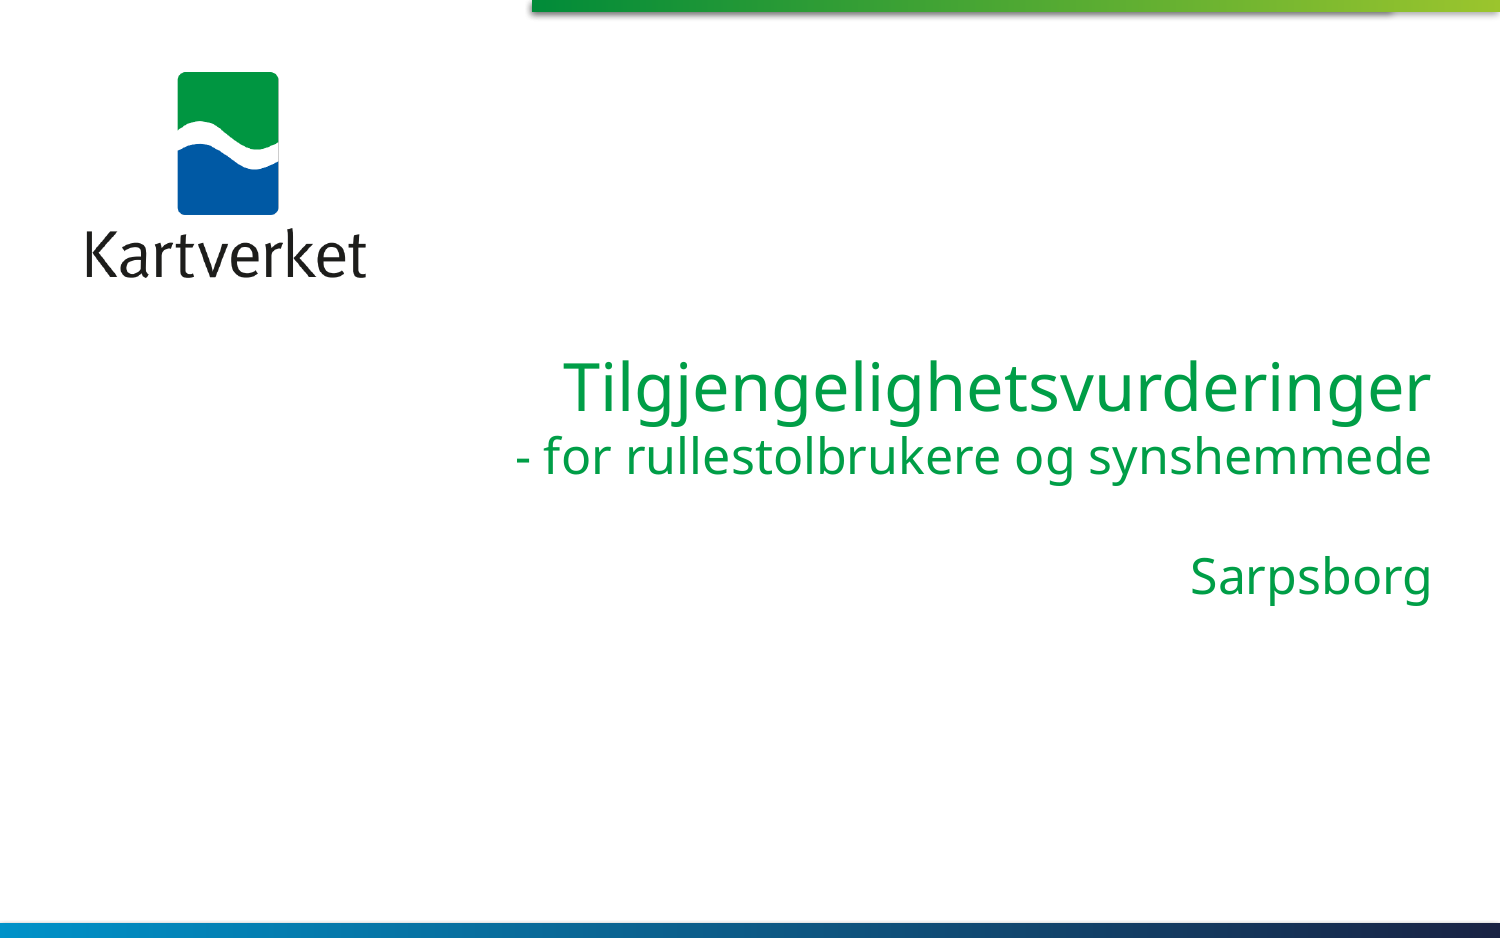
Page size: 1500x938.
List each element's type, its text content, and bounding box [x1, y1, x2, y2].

text_box Tilgjengelighetsvurderinger - for rullestolbrukere og synshemmede Sarpsborg [66, 337, 1449, 613]
